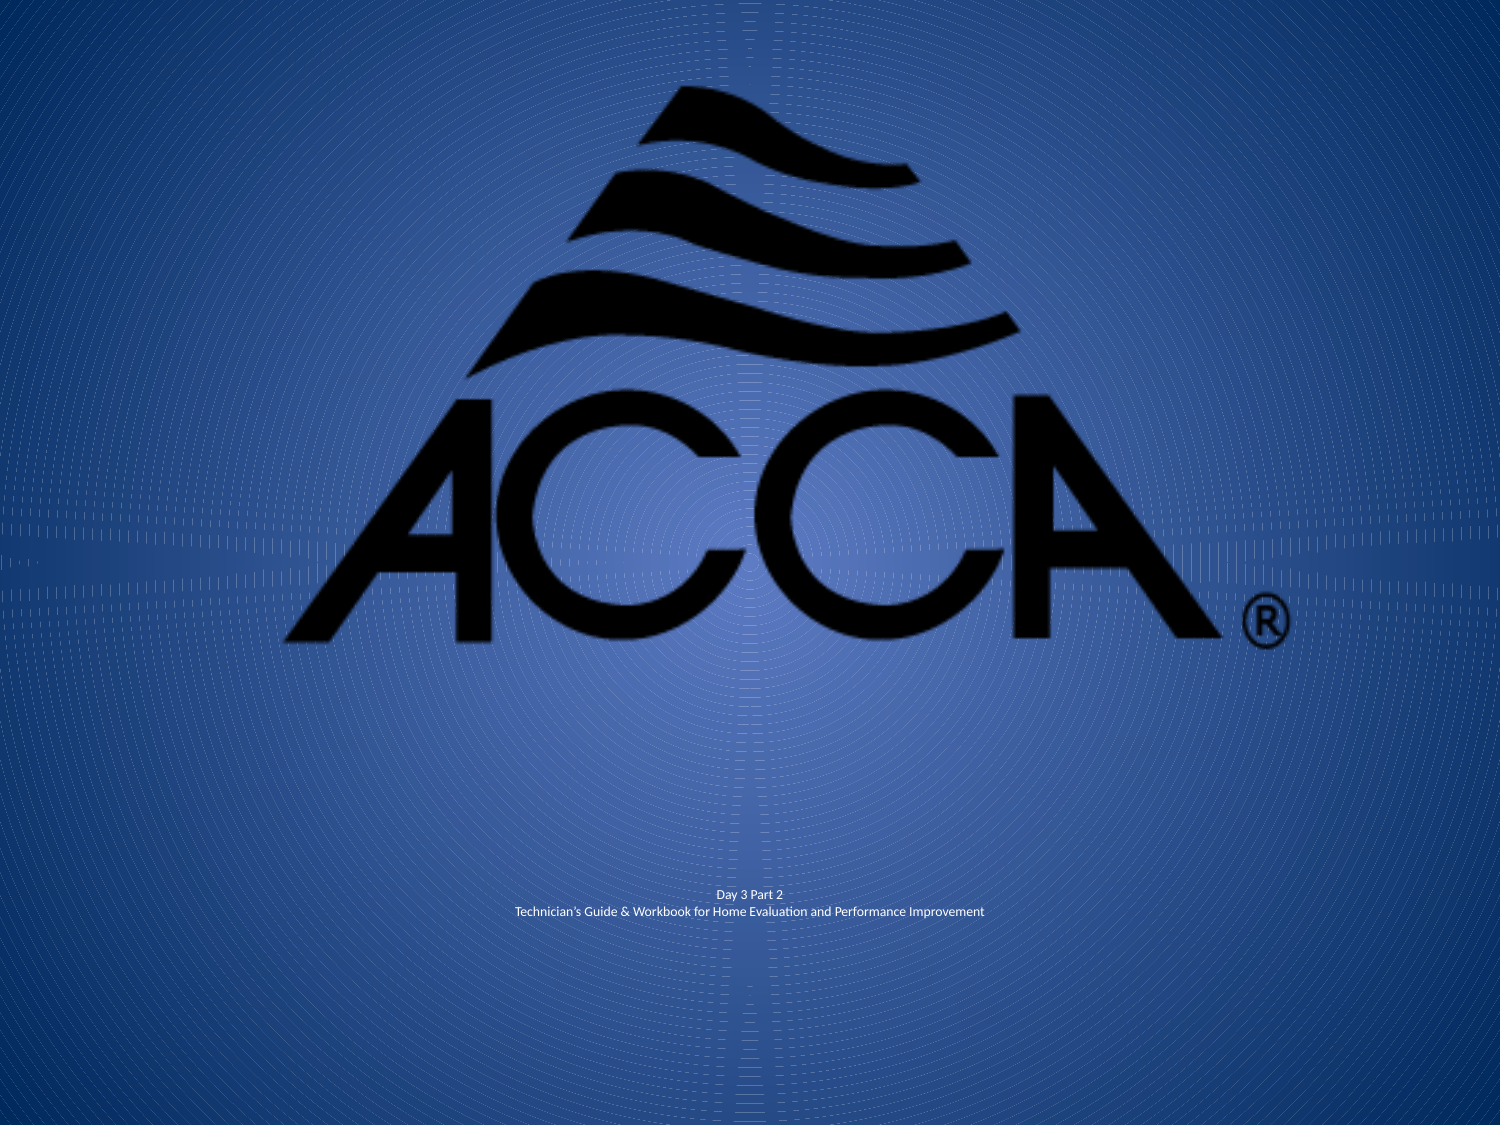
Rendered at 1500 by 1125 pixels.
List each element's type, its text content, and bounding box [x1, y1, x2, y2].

picture [237, 24, 1334, 738]
title Day 3 Part 2 Technician’s Guide & Workbook for Home Evaluation and Performance Improvement [0, 860, 1500, 961]
